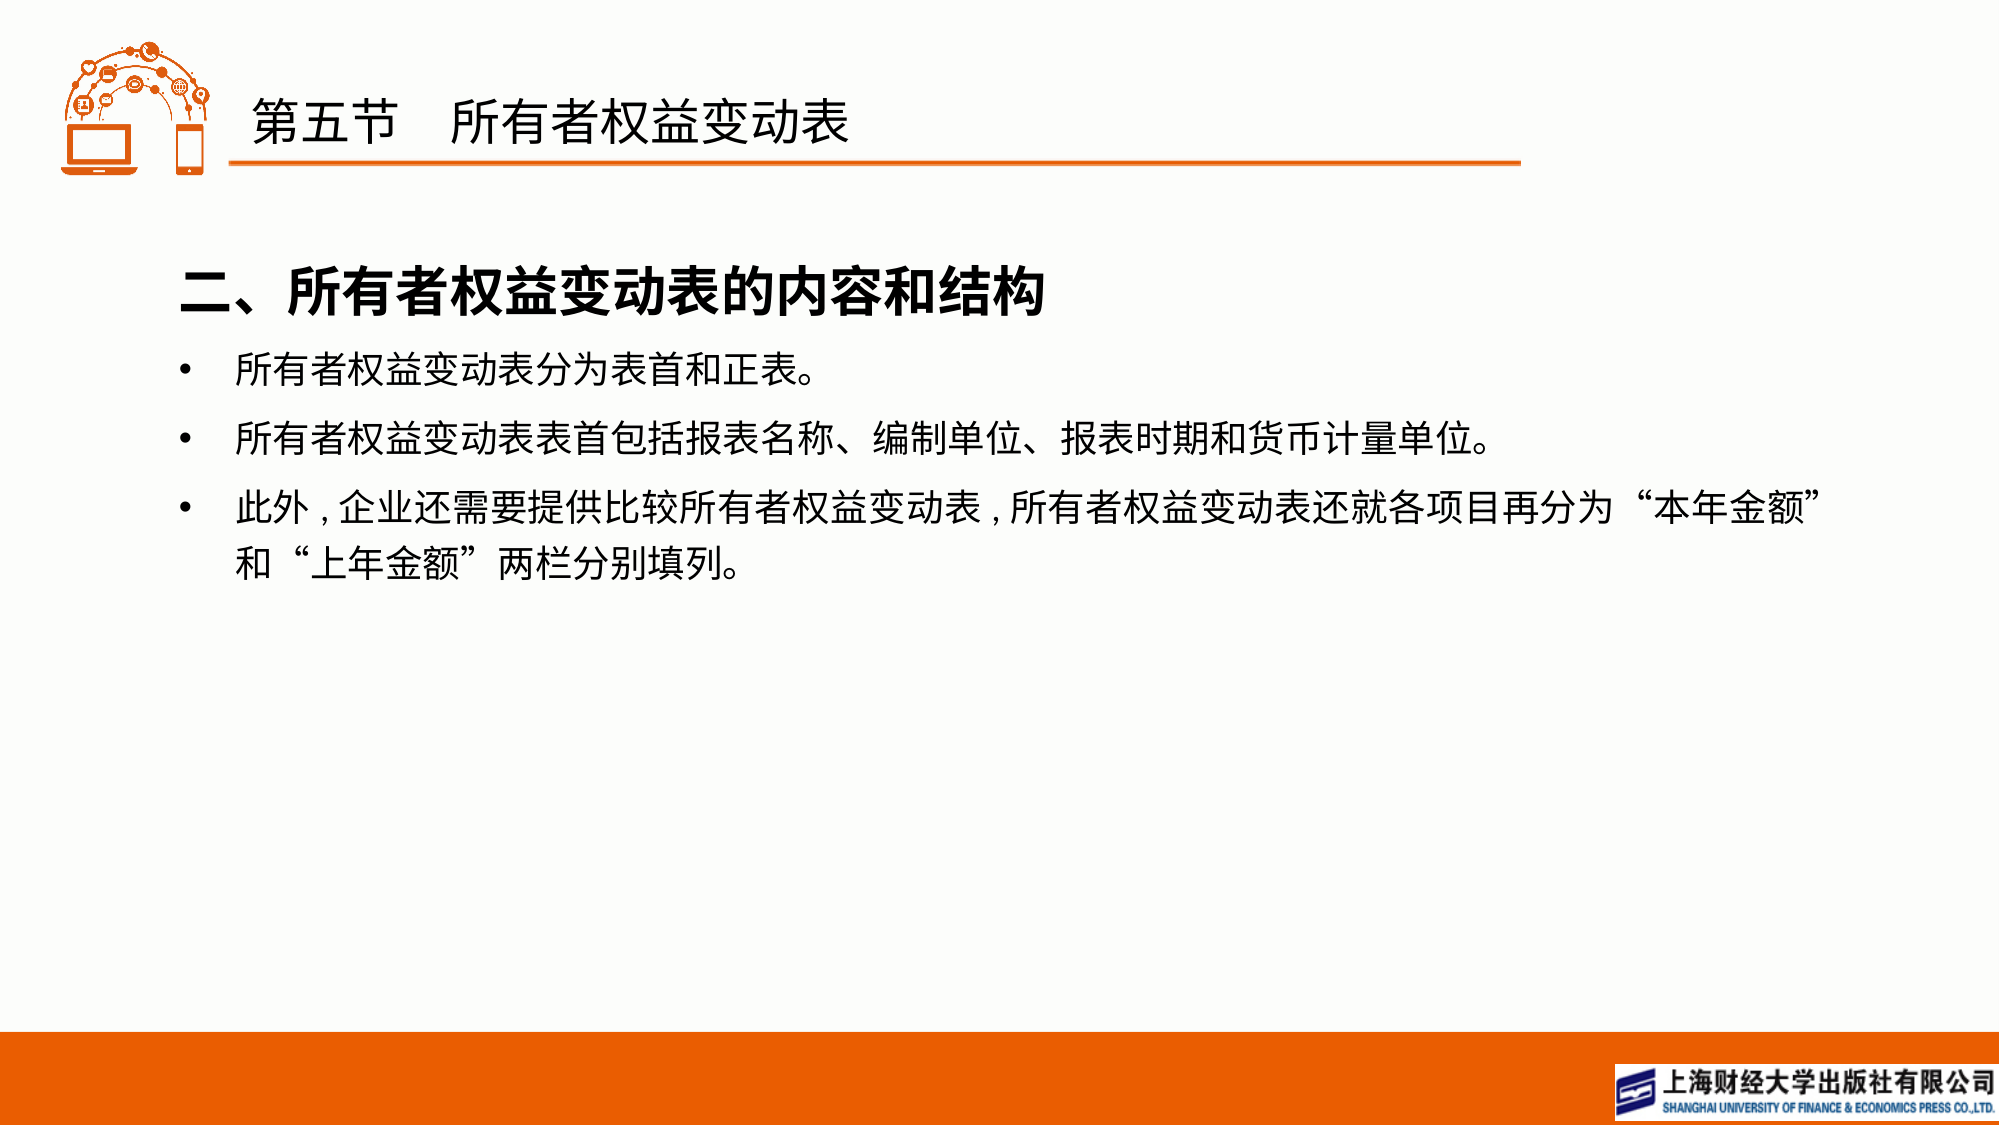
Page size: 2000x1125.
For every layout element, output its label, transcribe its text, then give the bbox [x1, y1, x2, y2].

list 二、所有者权益变动表的内容和结构 所有者权益变动表分为表首和正表。 所有者权益变动表表首包括报表名称、编制单位、报表时期和货币计量单位。 此外,企业还需要提供比较所有者权益变动表,所有者权益变动表还就各项目再分为“本年金额”和“上年金额”两栏分别填列。 [163, 227, 1858, 1049]
title 第五节 所有者权益变动表 [235, 82, 1605, 189]
picture [0, 0, 2000, 1125]
